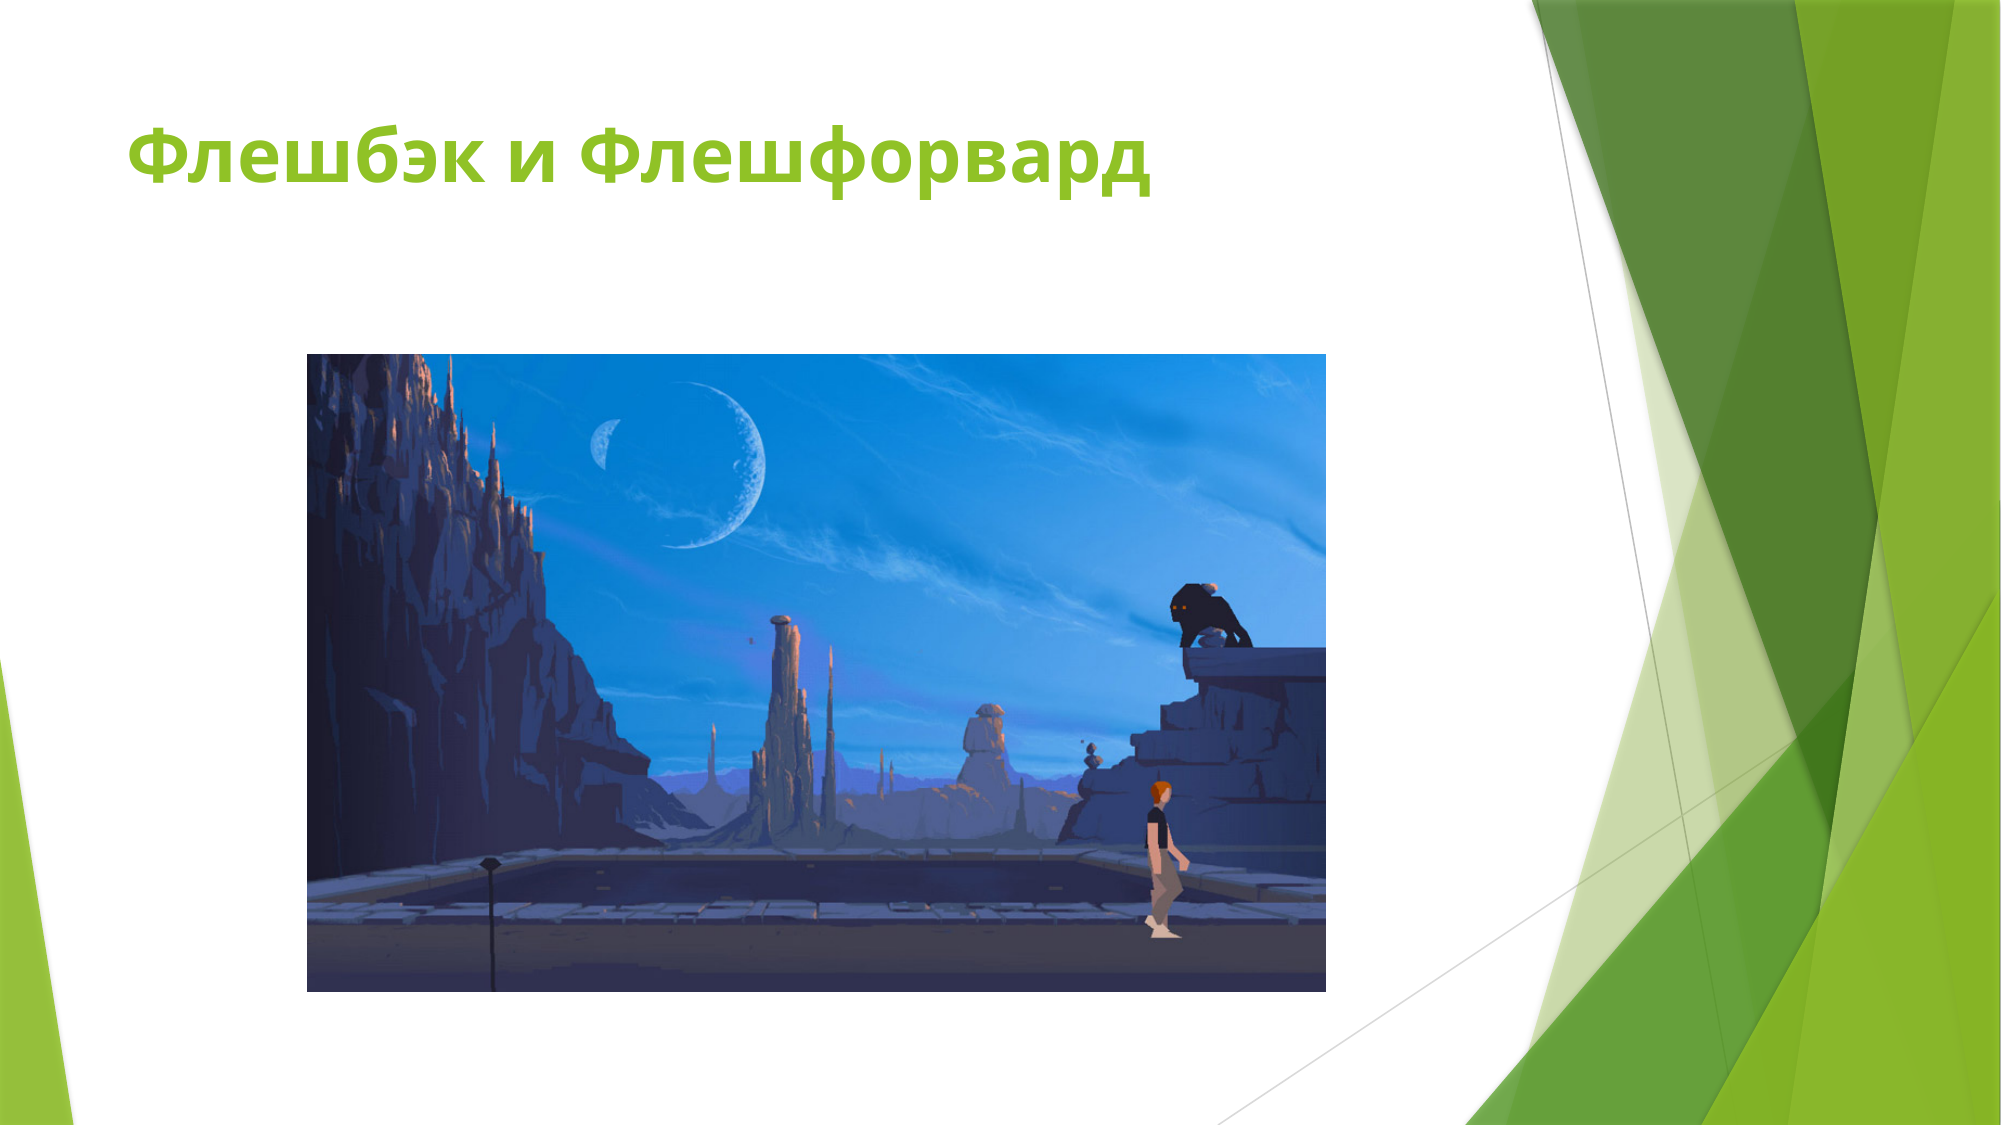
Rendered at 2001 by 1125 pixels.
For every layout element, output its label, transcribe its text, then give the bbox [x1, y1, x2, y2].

title Флешбэк и Флешфорвард [111, 99, 1522, 317]
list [306, 353, 1326, 992]
